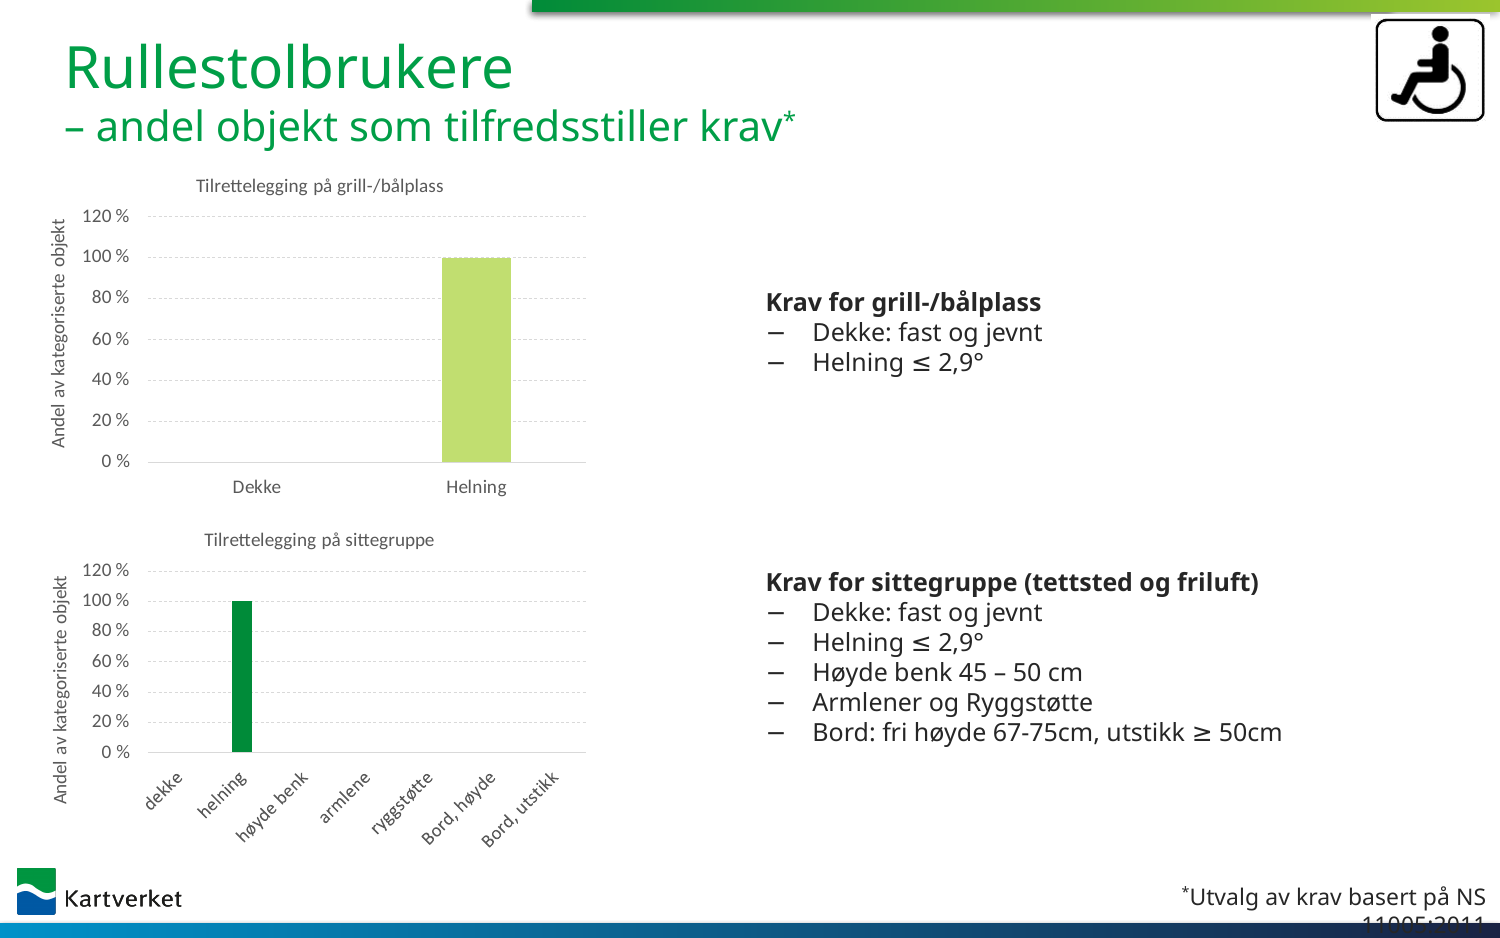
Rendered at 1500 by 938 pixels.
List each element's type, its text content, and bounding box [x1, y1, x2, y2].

picture [41, 520, 597, 859]
text_box Rullestolbrukere – andel objekt som tilfredsstiller krav* [49, 14, 1431, 158]
picture [41, 166, 597, 505]
text_box Krav for sittegruppe (tettsted og friluft) Dekke: fast og jevnt Helning ≤ 2,9° Høyde benk 45 – 50 cm Armlener og Ryggstøtte Bord: fri høyde 67-75cm, utstikk ≥ 50cm [750, 559, 1500, 754]
text_box Krav for grill-/bålplass Dekke: fast og jevnt Helning ≤ 2,9° [750, 279, 1452, 384]
picture [1371, 13, 1491, 127]
text_box *Utvalg av krav basert på NS 11005:2011 [1068, 873, 1500, 938]
